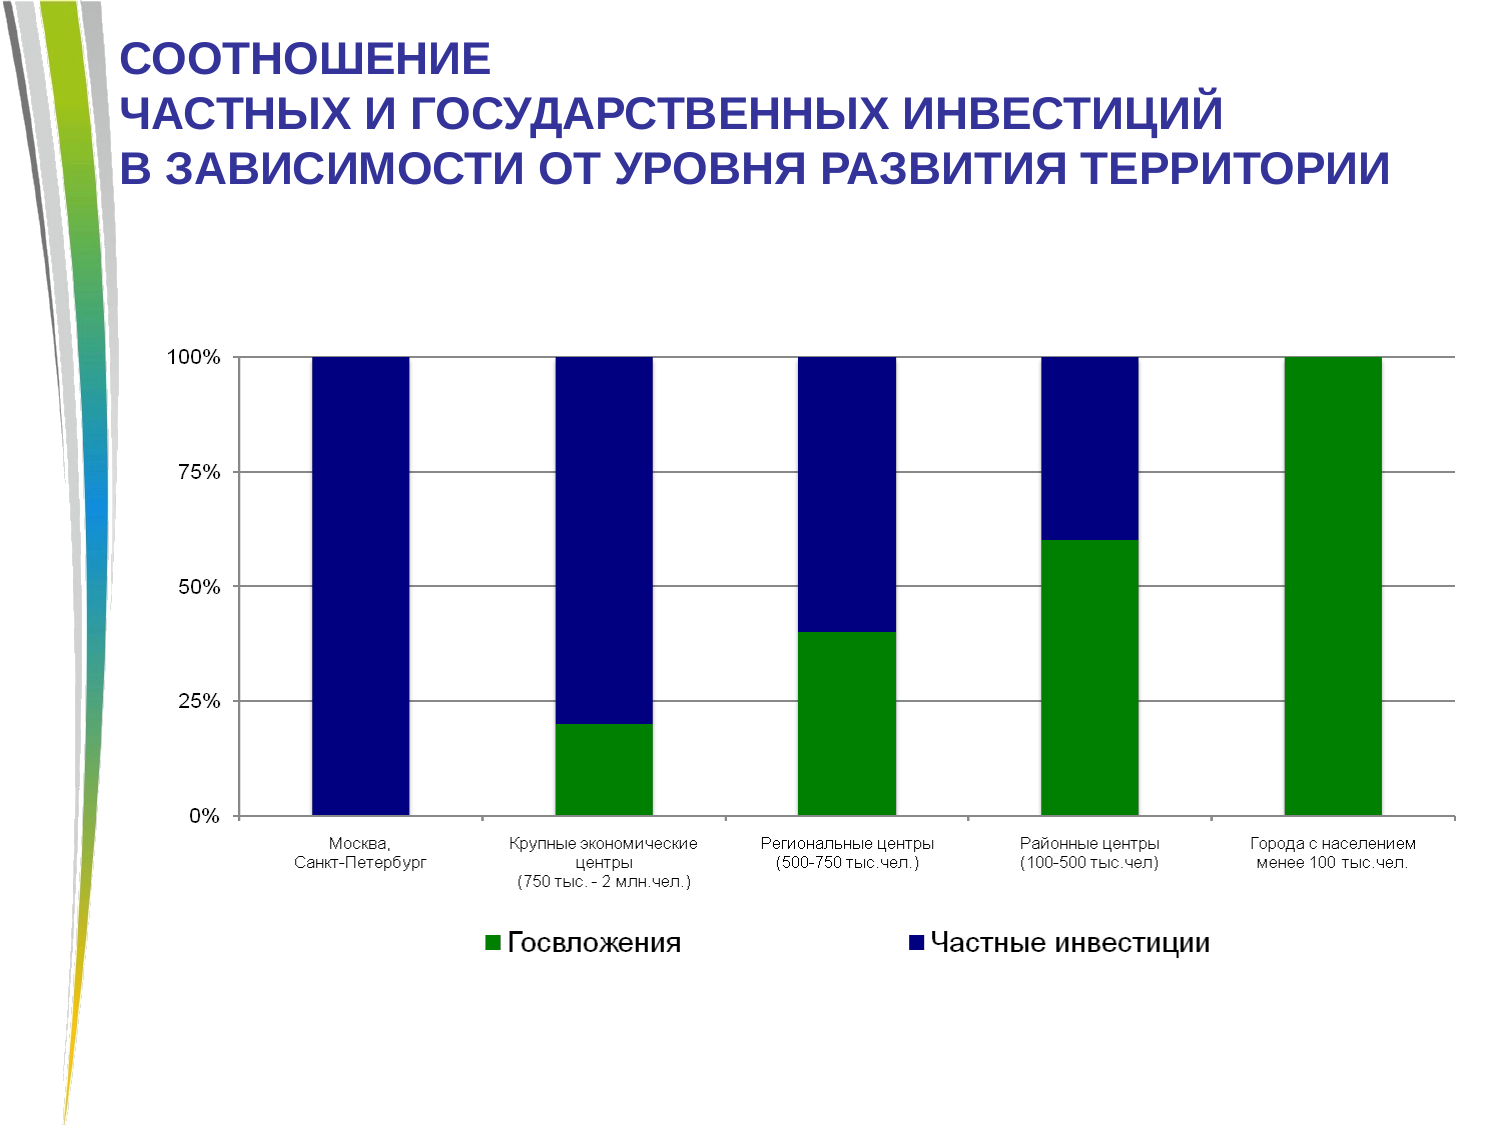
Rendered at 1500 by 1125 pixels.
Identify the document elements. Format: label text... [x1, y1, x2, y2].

text_box СООТНОШЕНИЕ ЧАСТНЫХ И ГОСУДАРСТВЕННЫХ ИНВЕСТИЦИЙ В ЗАВИСИМОСТИ ОТ УРОВНЯ РАЗВИТИЯ ТЕРРИТОРИИ [134, 21, 1500, 202]
picture [3, 0, 134, 1125]
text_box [148, 335, 1461, 964]
